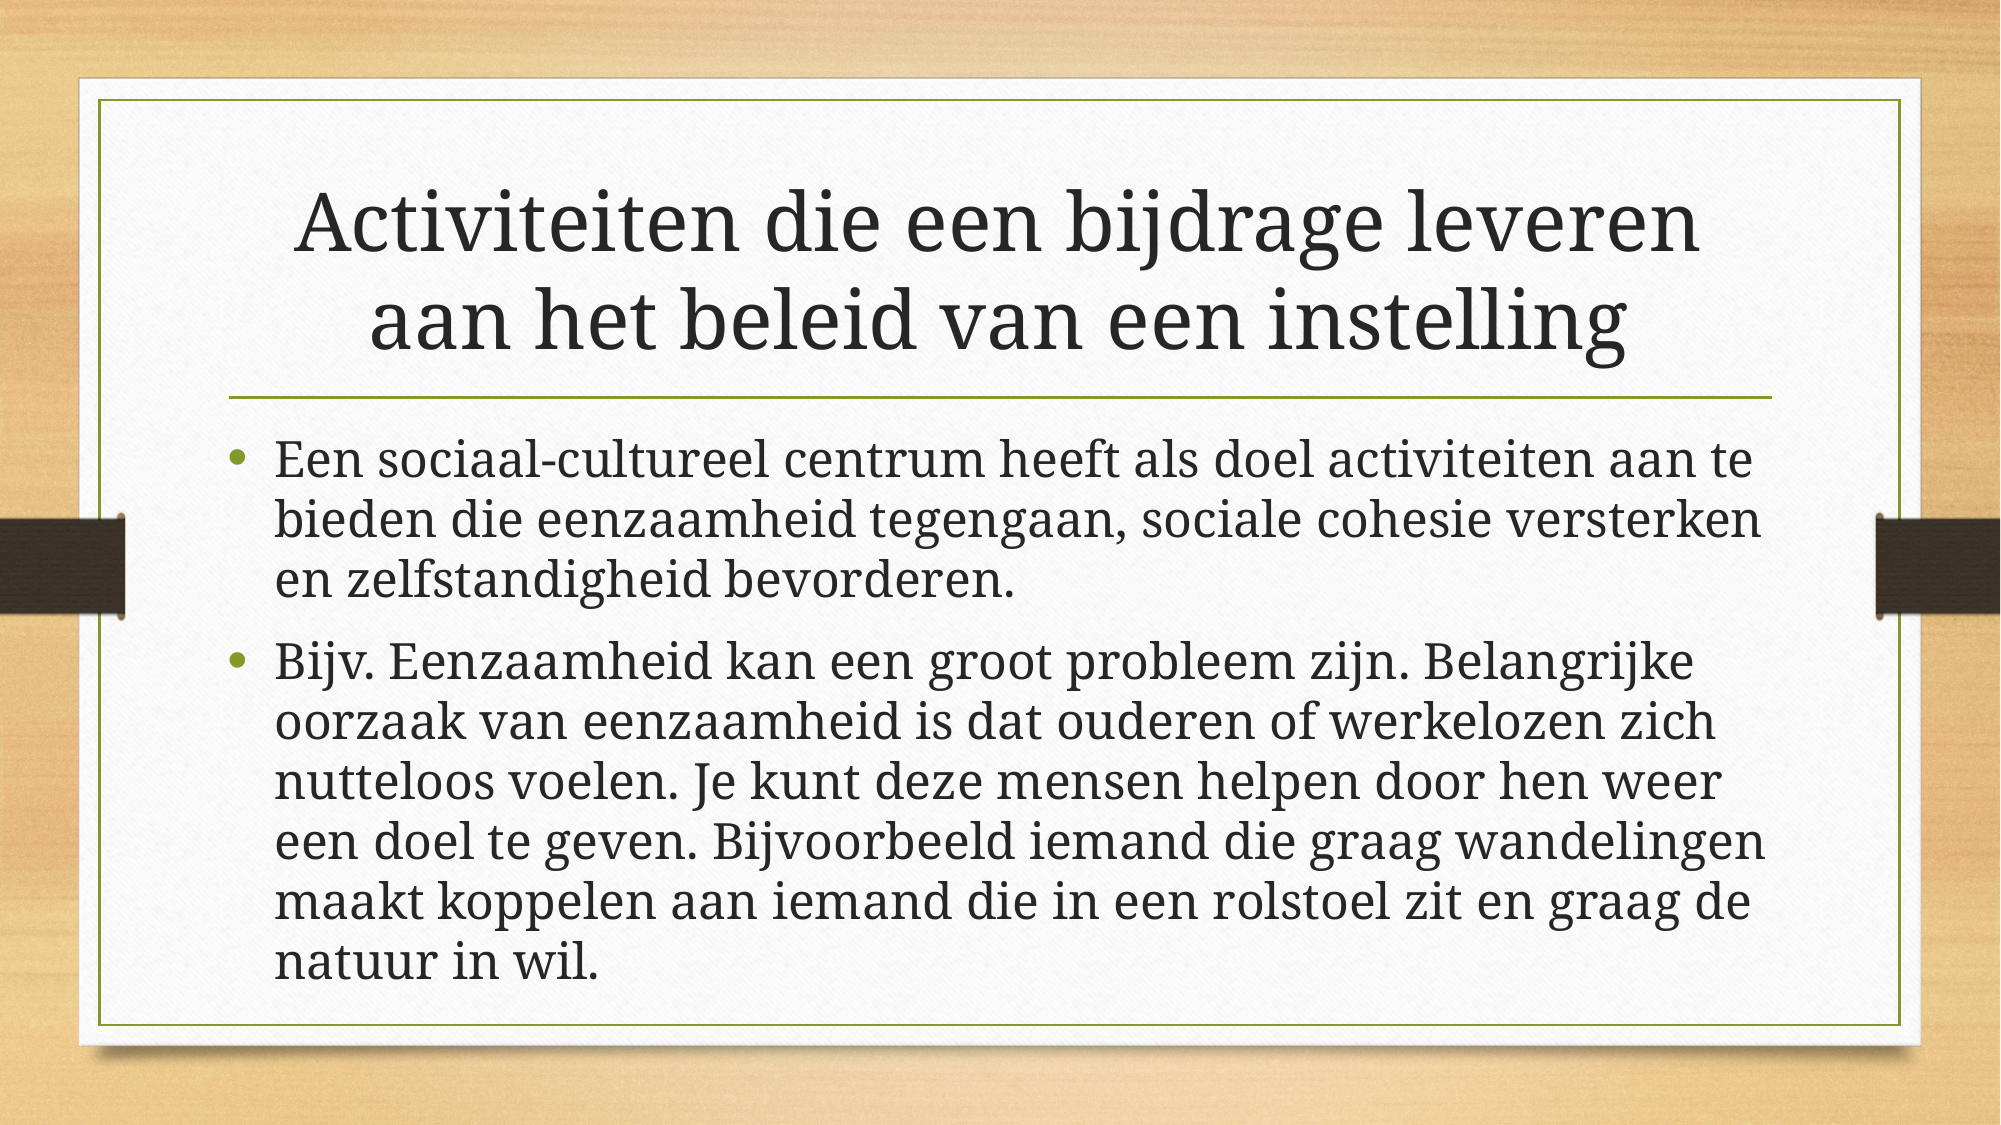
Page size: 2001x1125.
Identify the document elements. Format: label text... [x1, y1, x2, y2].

title Activiteiten die een bijdrage leveren aan het beleid van een instelling [212, 161, 1788, 375]
list Een sociaal-cultureel centrum heeft als doel activiteiten aan te bieden die eenzaamheid tegengaan, sociale cohesie versterken en zelfstandigheid bevorderen. Bijv. Eenzaamheid kan een groot probleem zijn. Belangrijke oorzaak van eenzaamheid is dat ouderen of werkelozen zich nutteloos voelen. Je kunt deze mensen helpen door hen weer een doel te geven. Bijvoorbeeld iemand die graag wandelingen maakt koppelen aan iemand die in een rolstoel zit en graag de natuur in wil. [212, 419, 1788, 964]
picture [0, 0, 2001, 1125]
